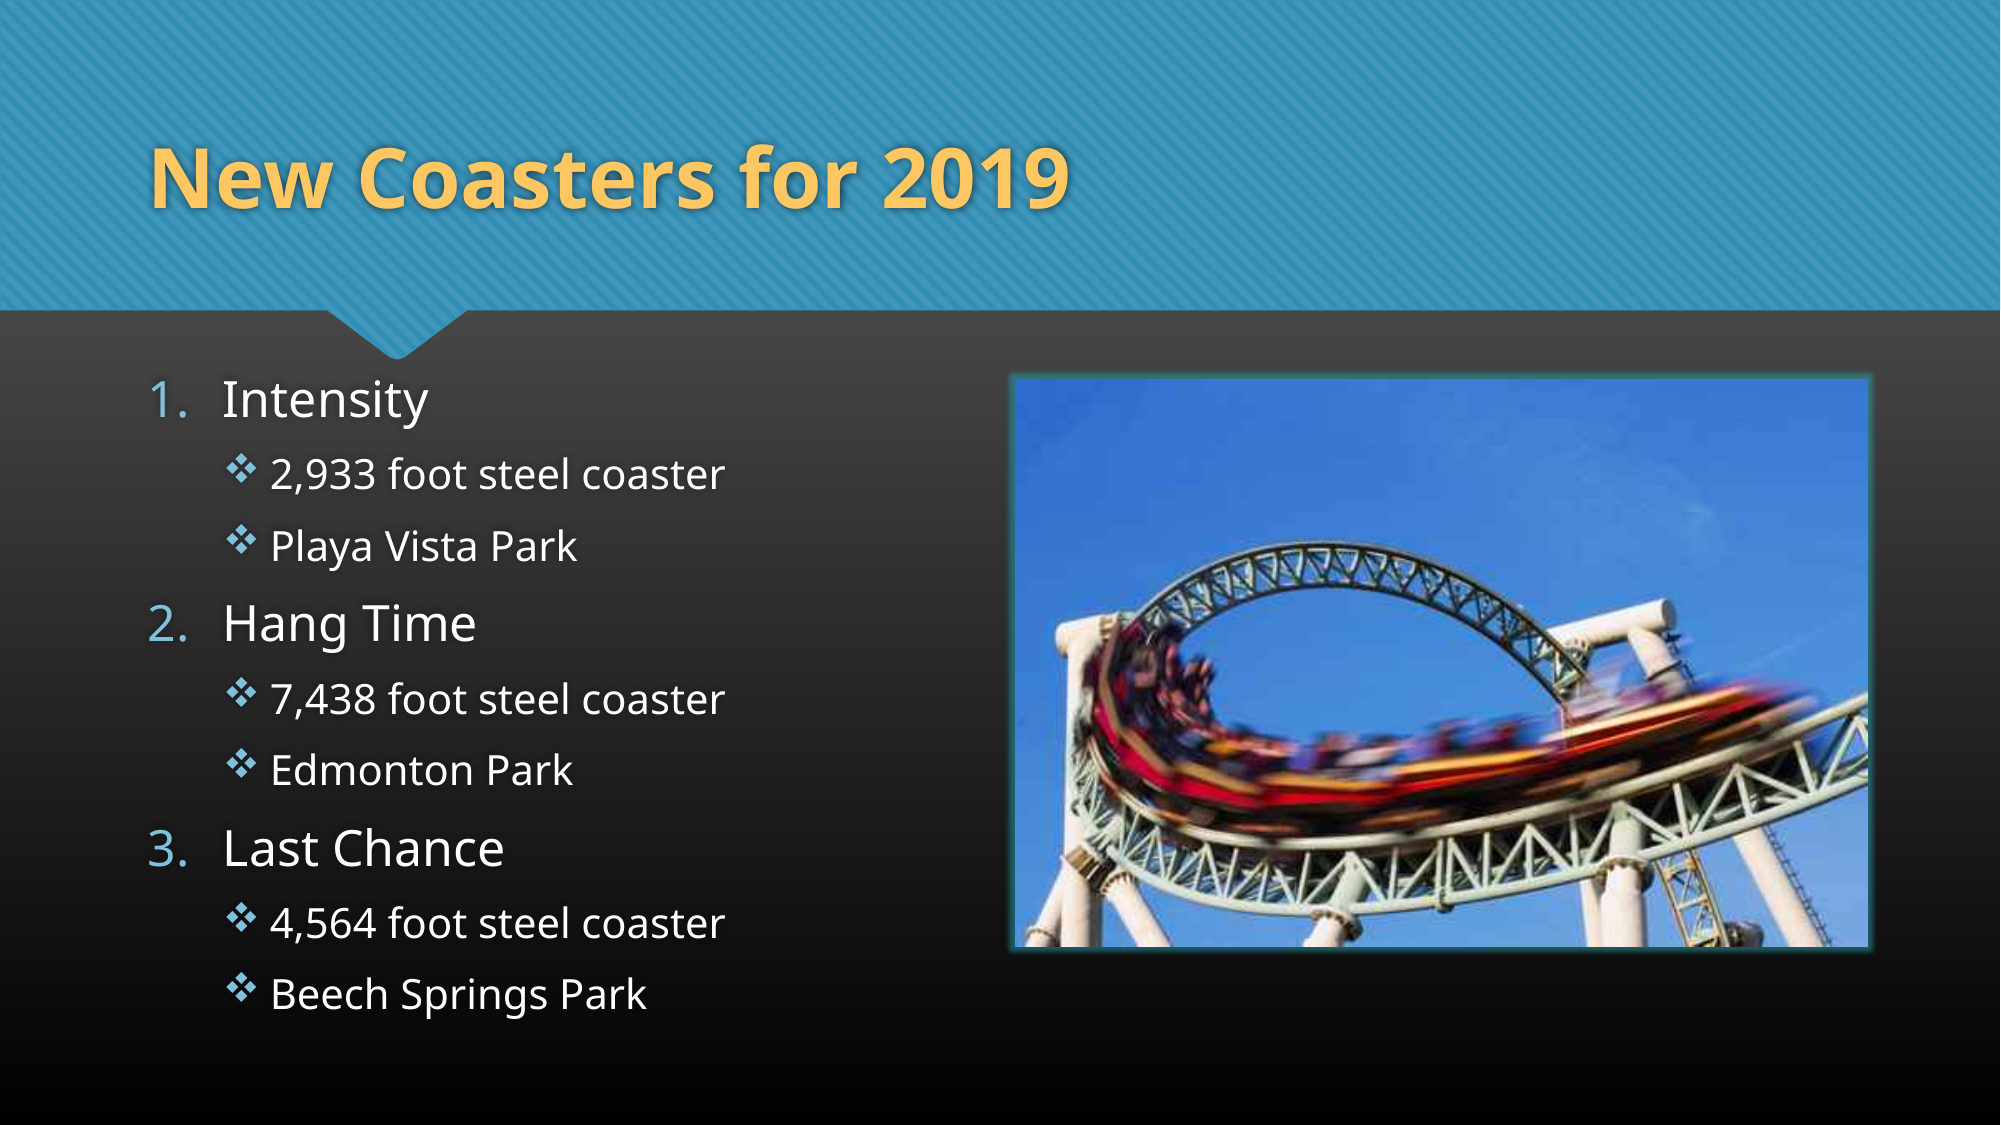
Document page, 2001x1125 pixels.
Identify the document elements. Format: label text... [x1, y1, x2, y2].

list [1014, 378, 1868, 947]
title New Coasters for 2019 [132, 73, 1868, 233]
list Intensity 2,933 foot steel coaster Playa Vista Park Hang Time 7,438 foot steel coaster Edmonton Park Last Chance 4,564 foot steel coaster Beech Springs Park [132, 337, 984, 1048]
